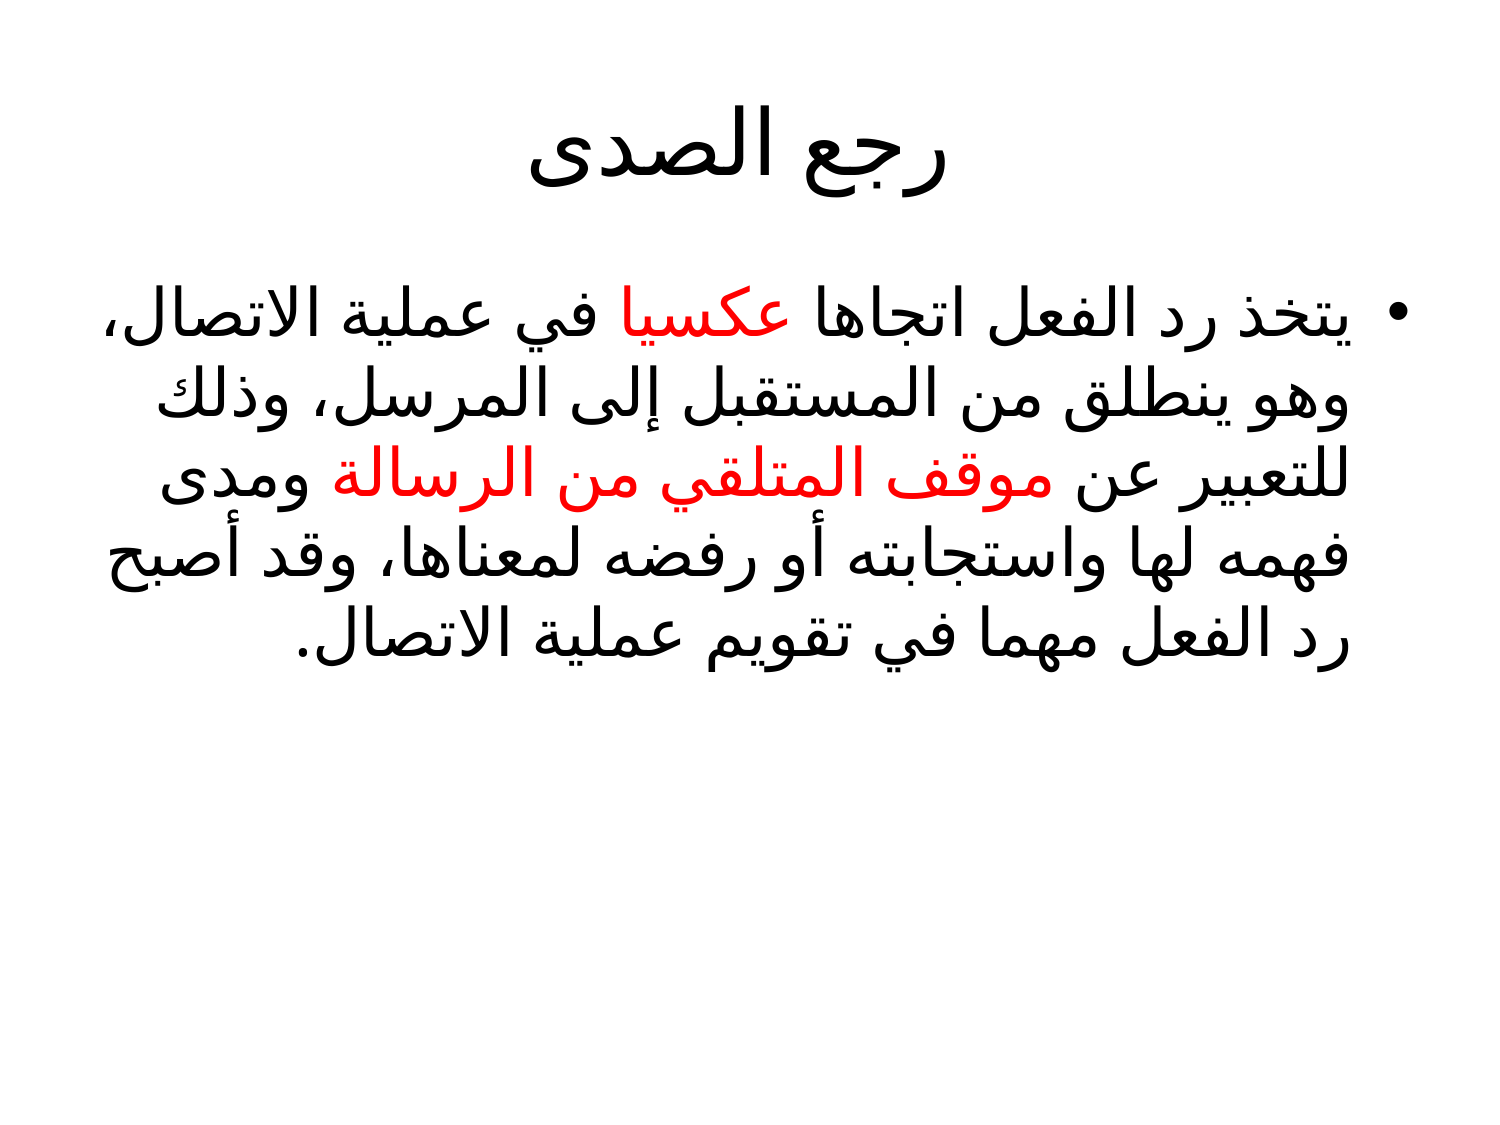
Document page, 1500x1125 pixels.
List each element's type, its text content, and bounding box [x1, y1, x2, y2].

title رجع الصدى [75, 45, 1425, 233]
list يتخذ رد الفعل اتجاها عكسيا في عملية الاتصال، وهو ينطلق من المستقبل إلى المرسل، وذلك للتعبير عن موقف المتلقي من الرسالة ومدى فهمه لها واستجابته أو رفضه لمعناها، وقد أصبح رد الفعل مهما في تقويم عملية الاتصال. [75, 262, 1425, 1005]
